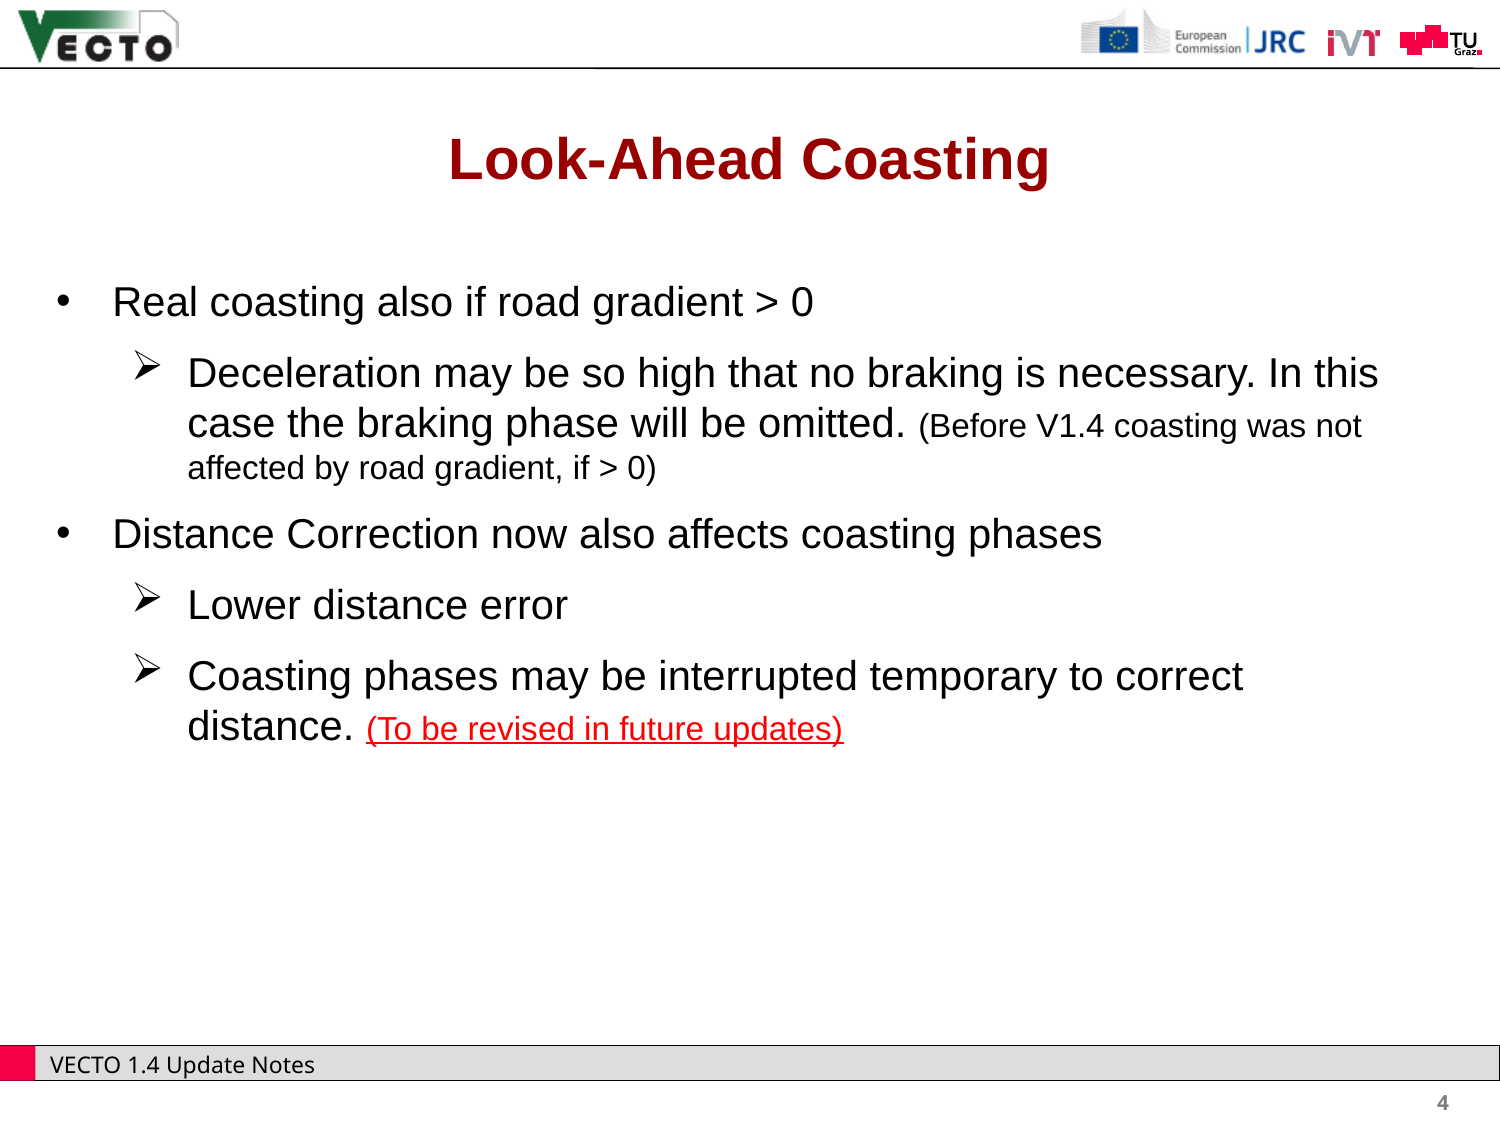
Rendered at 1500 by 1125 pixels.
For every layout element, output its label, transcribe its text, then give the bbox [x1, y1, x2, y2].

picture [17, 9, 179, 65]
picture [1080, 7, 1306, 54]
picture [1328, 30, 1380, 56]
text_box Real coasting also if road gradient > 0 Deceleration may be so high that no braking is necessary. In this case the braking phase will be omitted. (Before V1.4 coasting was not affected by road gradient, if > 0) Distance Correction now also affects coasting phases Lower distance error Coasting phases may be interrupted temporary to correct distance. (To be revised in future updates) [41, 267, 1436, 756]
text_box Look-Ahead Coasting [0, 127, 1500, 185]
